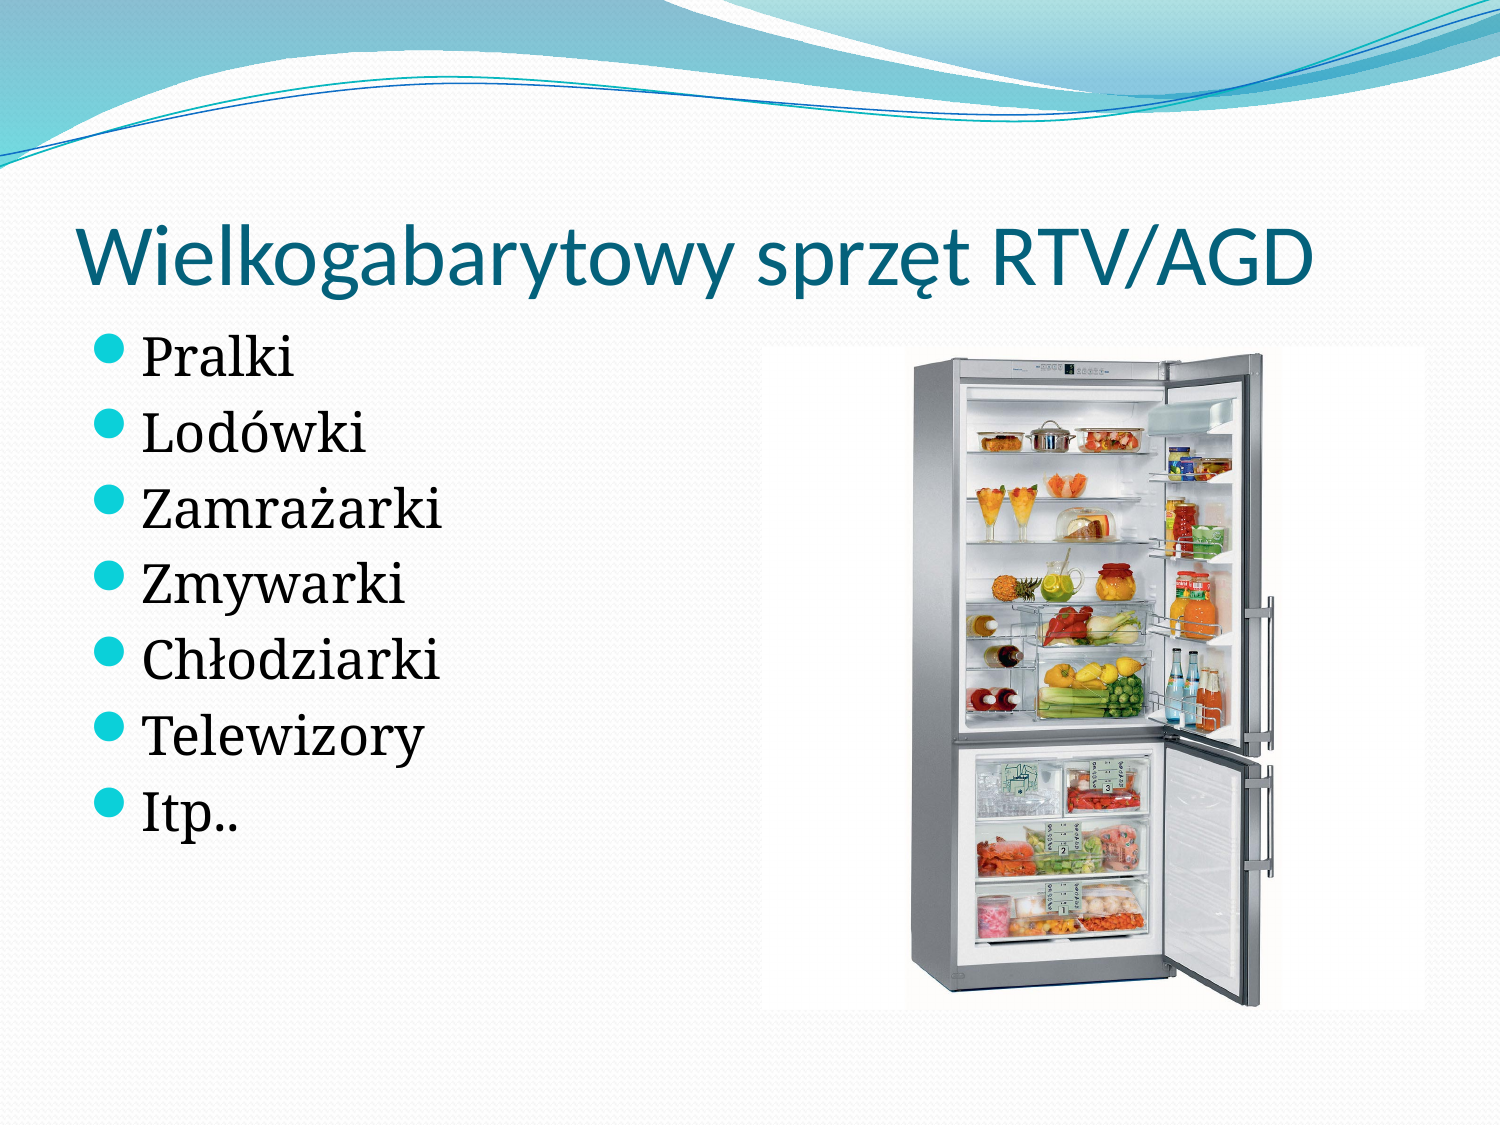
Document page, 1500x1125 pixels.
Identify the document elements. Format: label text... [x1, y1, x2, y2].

list Pralki Lodówki Zamrażarki Zmywarki Chłodziarki Telewizory Itp.. [75, 314, 738, 1043]
title Wielkogabarytowy sprzęt RTV/AGD [75, 115, 1425, 303]
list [762, 347, 1426, 1011]
